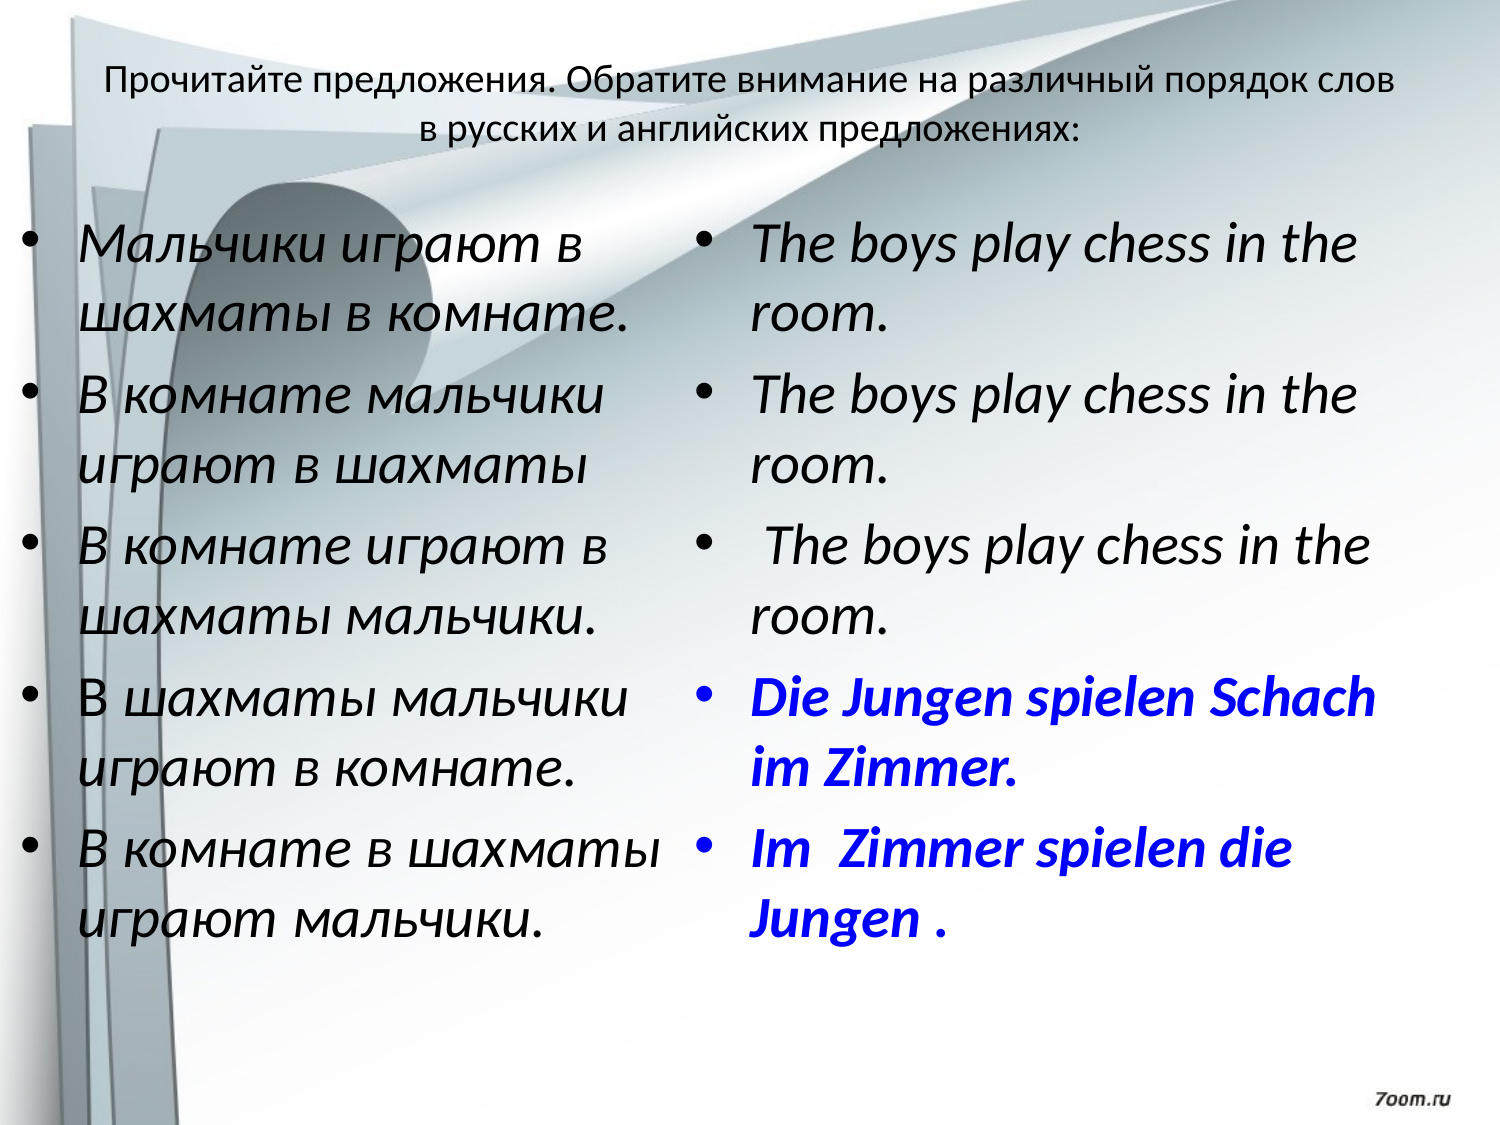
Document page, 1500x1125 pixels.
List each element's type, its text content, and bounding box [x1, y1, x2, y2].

title Прочитайте предложения. Обратите внимание на различный порядок слов в русских и английских предложениях: [75, 45, 1425, 196]
picture [0, 0, 1500, 1125]
list Мальчики играют в шахматы в комнате. В комнате мальчики играют в шахматы В комнате играют в шахматы мальчики. В шахматы мальчики играют в комнате. В комнате в шахматы играют мальчики. [5, 196, 679, 1071]
list The boys play chess in the room. The boys play chess in the room. The boys play chess in the room. Die Jungen spielen Schach im Zimmer. Im Zimmer spielen die Jungen . [679, 196, 1447, 1071]
